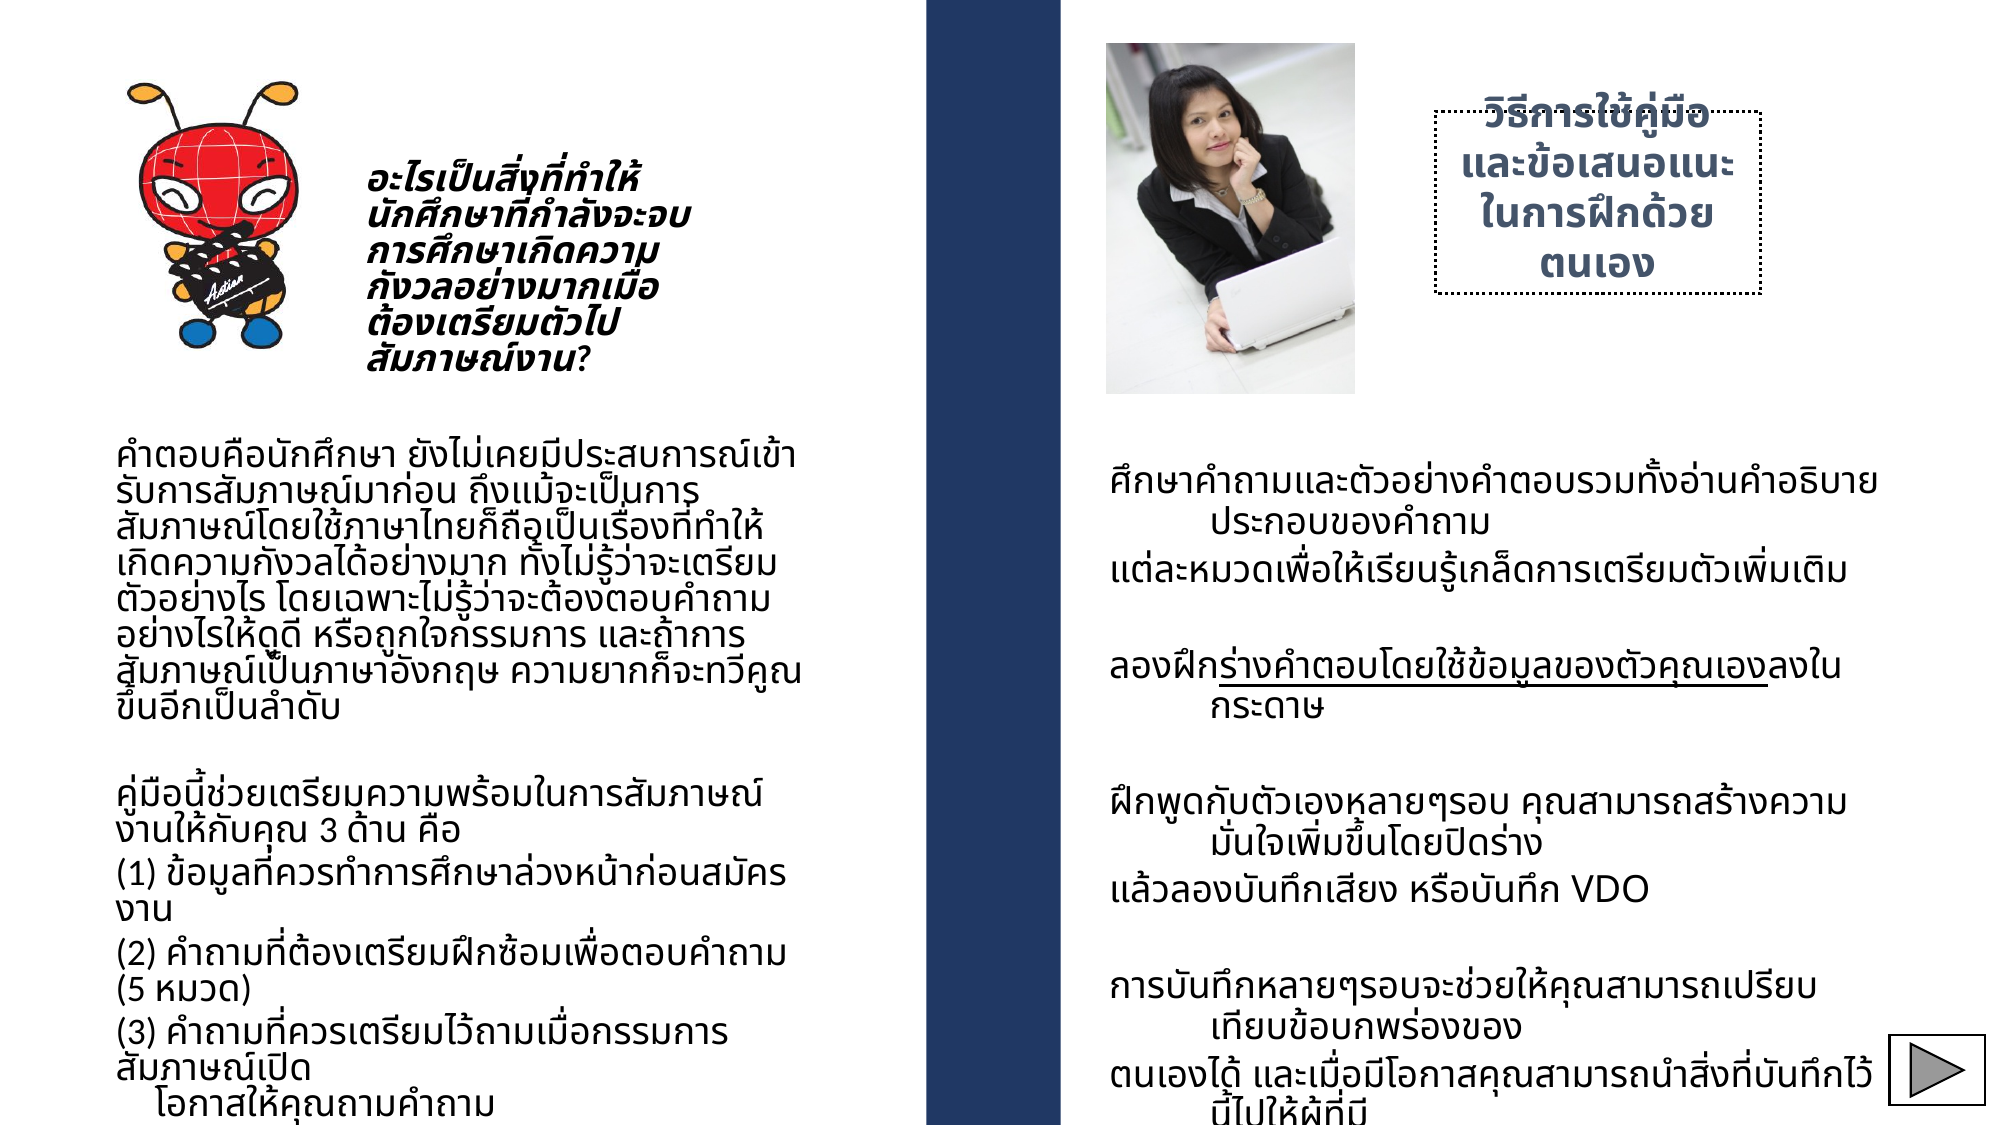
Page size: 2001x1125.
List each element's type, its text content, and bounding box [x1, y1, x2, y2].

text_box ศึกษาคำถามและตัวอย่างคำตอบรวมทั้งอ่านคำอธิบายประกอบของคำถาม แต่ละหมวดเพื่อให้เรียนรู้เกล็ดการเตรียมตัวเพิ่มเติม ลองฝึกร่างคำตอบโดยใช้ข้อมูลของตัวคุณเองลงในกระดาษ ฝึกพูดกับตัวเองหลายๆรอบ คุณสามารถสร้างความมั่นใจเพิ่มขึ้นโดยปิดร่าง แล้วลองบันทึกเสียง หรือบันทึก VDO การบันทึกหลายๆรอบจะช่วยให้คุณสามารถเปรียบเทียบข้อบกพร่องของ ตนเองได้ และเมื่อมีโอกาสคุณสามารถนำสิ่งที่บันทึกไว้นี้ไปให้ผู้ที่มี ความสามารถมากกว่า เช่น อาจารย์ เพื่อน หรือรุ่นพี่ช่วยให้ข้อเสนอแนะได้ [1093, 401, 1897, 1125]
picture [1106, 43, 1355, 394]
text_box [925, 0, 1062, 1125]
picture [124, 79, 302, 352]
text_box วิธีการใช้คู่มือ และข้อเสนอแนะในการฝึกด้วยตนเอง [1435, 111, 1761, 294]
text_box [1897, 1034, 1986, 1106]
text_box อะไรเป็นสิ่งที่ทำให้นักศึกษาที่กำลังจะจบการศึกษาเกิดความกังวลอย่างมากเมื่อต้องเตรียมตัวไปสัมภาษณ์งาน? [348, 154, 758, 387]
text_box คำตอบคือนักศึกษา ยังไม่เคยมีประสบการณ์เข้ารับการสัมภาษณ์มาก่อน ถึงแม้จะเป็นการสัมภาษณ์โดยใช้ภาษาไทยก็ถือเป็นเรื่องที่ทำให้เกิดความกังวลได้อย่างมาก ทั้งไม่รู้ว่าจะเตรียมตัวอย่างไร โดยเฉพาะไม่รู้ว่าจะต้องตอบคำถามอย่างไรให้ดูดี หรือถูกใจกรรมการ และถ้าการสัมภาษณ์เป็นภาษาอังกฤษ ความยากก็จะทวีคูณขึ้นอีกเป็นลำดับ คู่มือนี้ช่วยเตรียมความพร้อมในการสัมภาษณ์งานให้กับคุณ 3 ด้าน คือ (1) ข้อมูลที่ควรทำการศึกษาล่วงหน้าก่อนสมัครงาน (2) คำถามที่ต้องเตรียมฝึกซ้อมเพื่อตอบคำถาม (5 หมวด) (3) คำถามที่ควรเตรียมไว้ถามเมื่อกรรมการสัมภาษณ์เปิด โอกาสให้คุณถามคำถาม [97, 386, 833, 1071]
